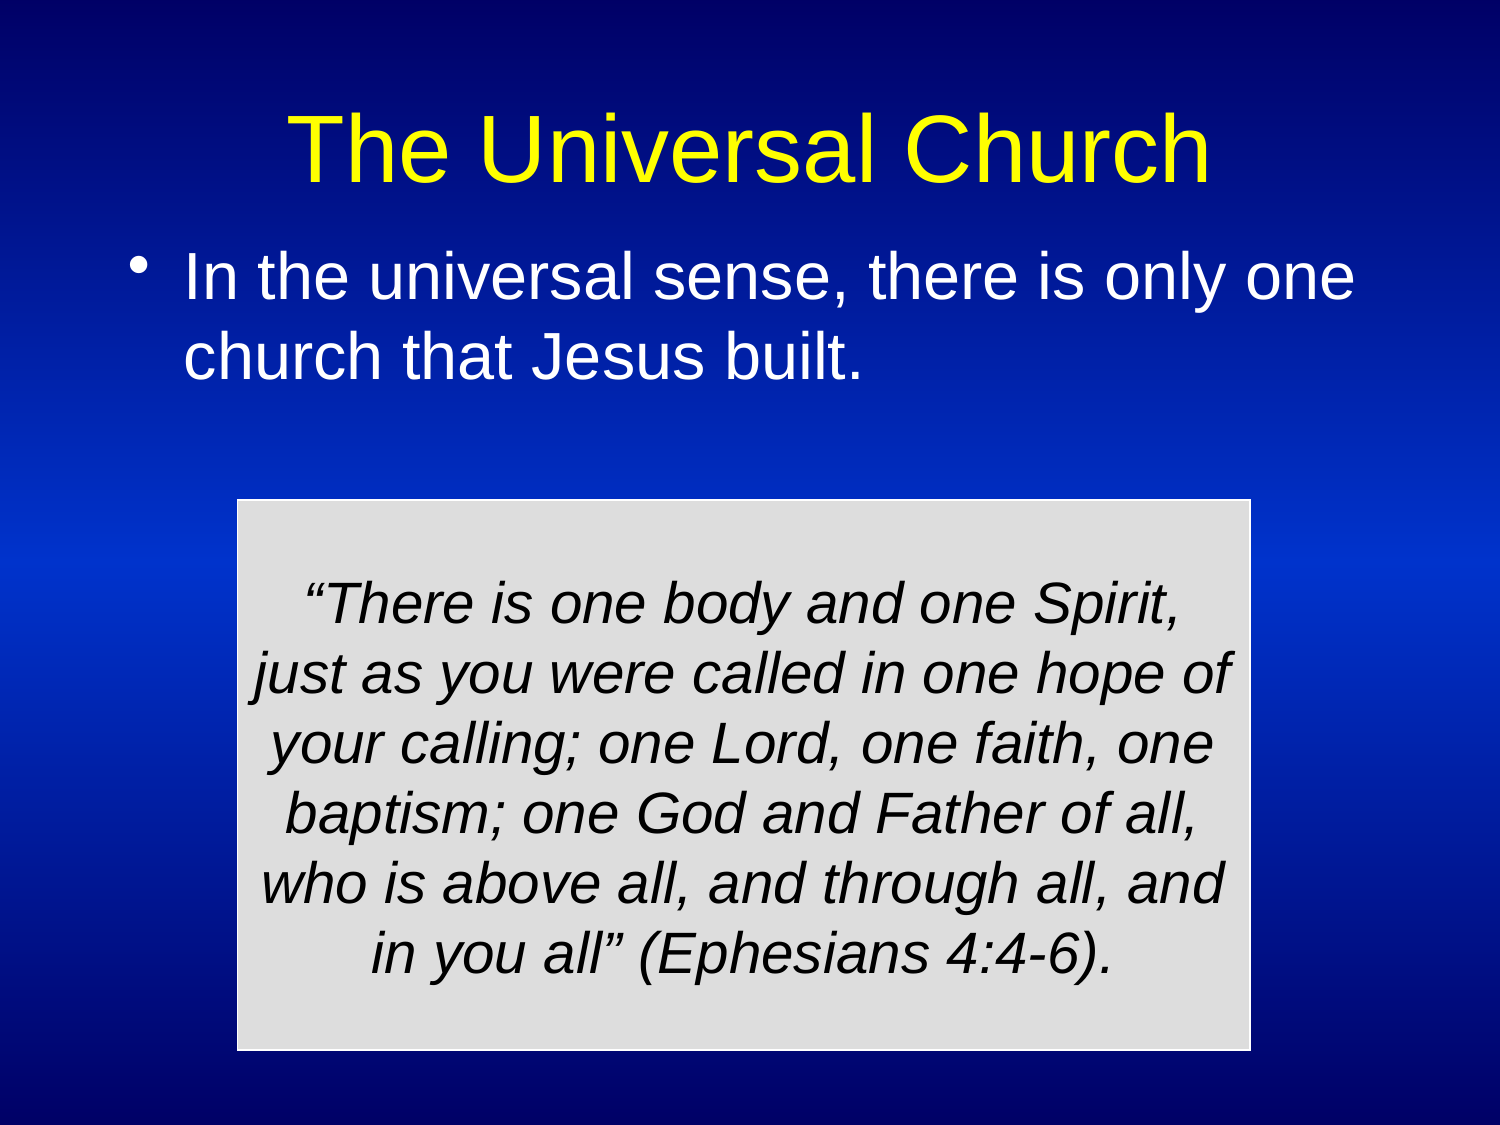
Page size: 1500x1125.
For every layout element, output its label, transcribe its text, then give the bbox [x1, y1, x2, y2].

text_box “There is one body and one Spirit, just as you were called in one hope of your calling; one Lord, one faith, one baptism; one God and Father of all, who is above all, and through all, and in you all” (Ephesians 4:4-6). [237, 500, 1250, 1050]
title The Universal Church [37, 50, 1463, 238]
list In the universal sense, there is only one church that Jesus built. [112, 224, 1463, 563]
